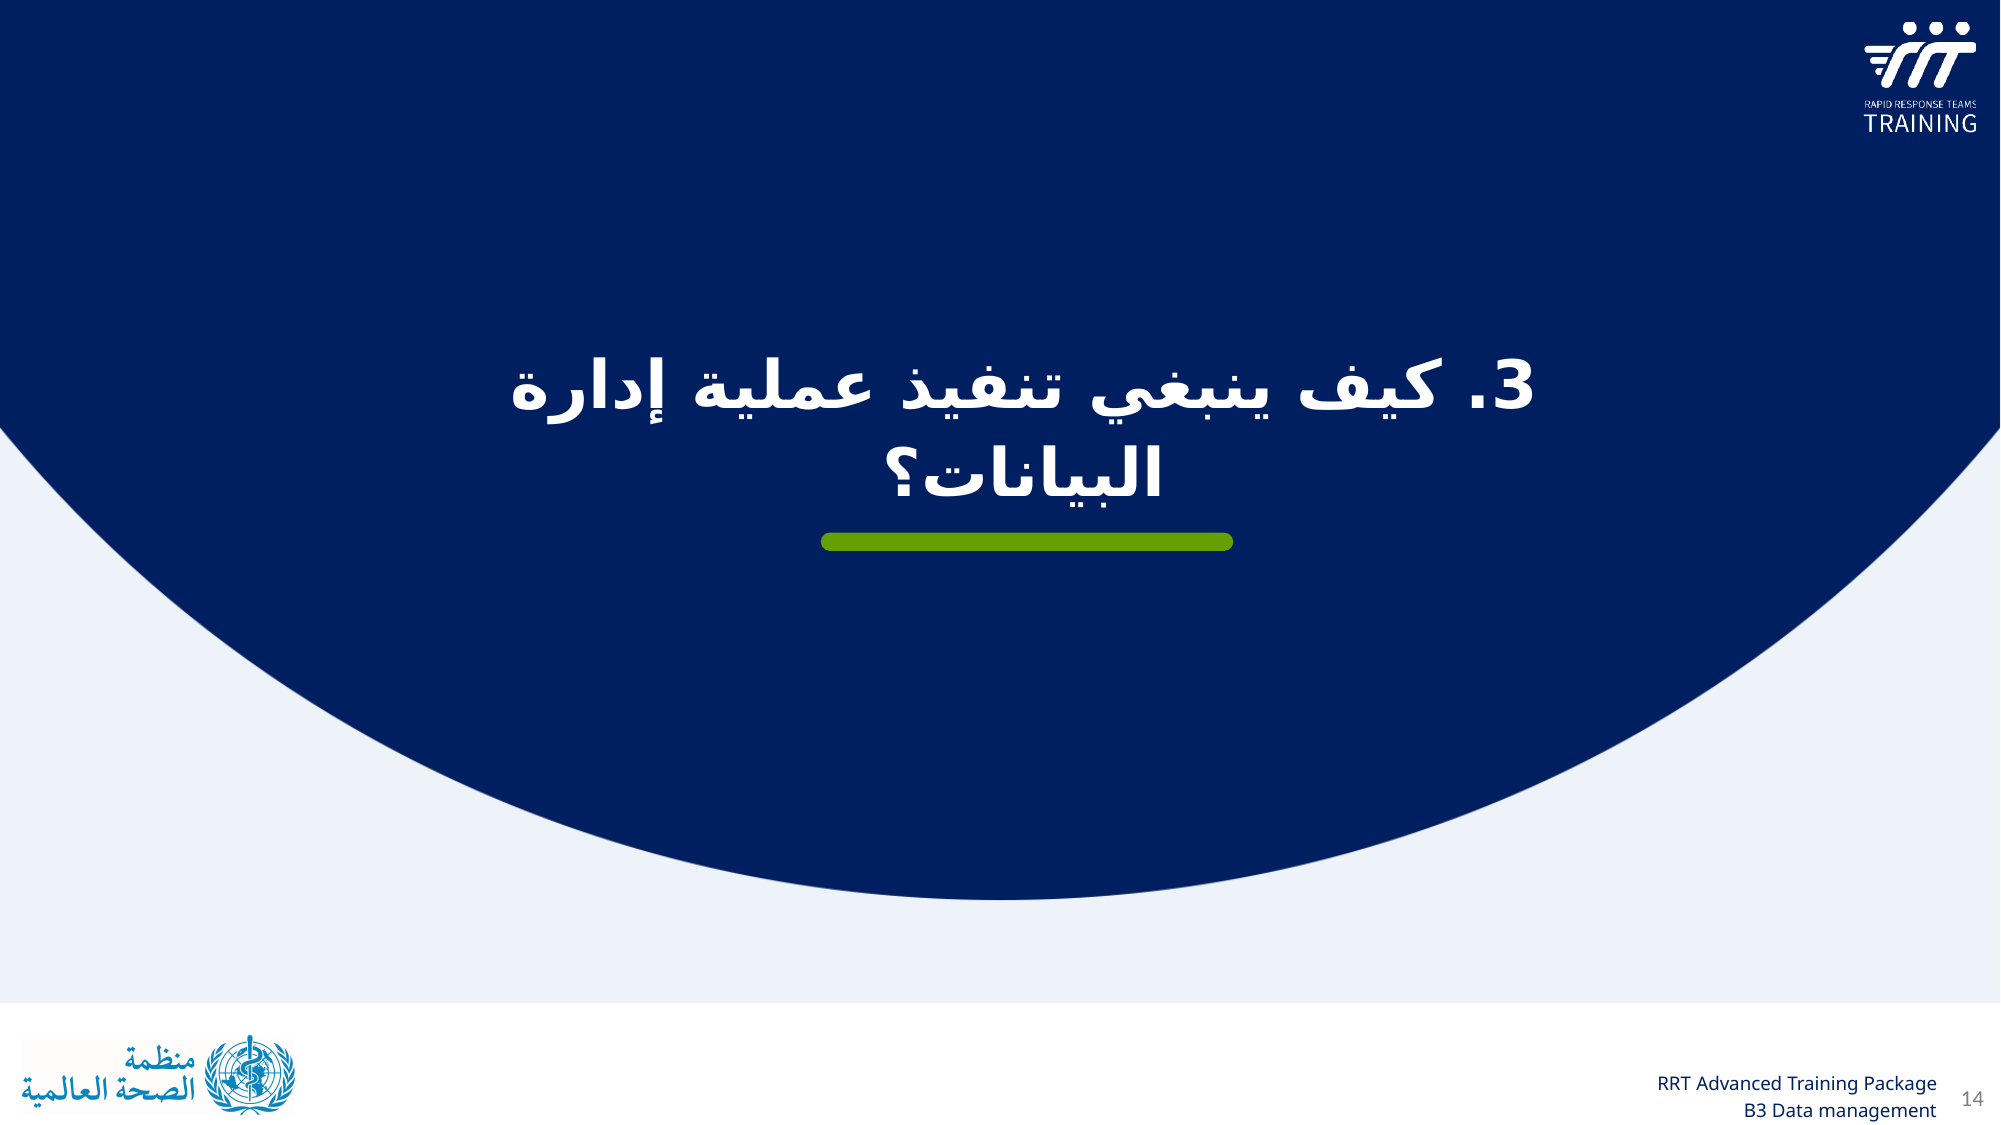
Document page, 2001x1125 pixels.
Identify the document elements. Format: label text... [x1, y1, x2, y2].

picture [0, 0, 2001, 1003]
picture [252, 1050, 258, 1059]
list 3. كيف ينبغي تنفيذ عملية إدارة البيانات؟ [412, 295, 1637, 549]
picture [22, 1035, 295, 1115]
